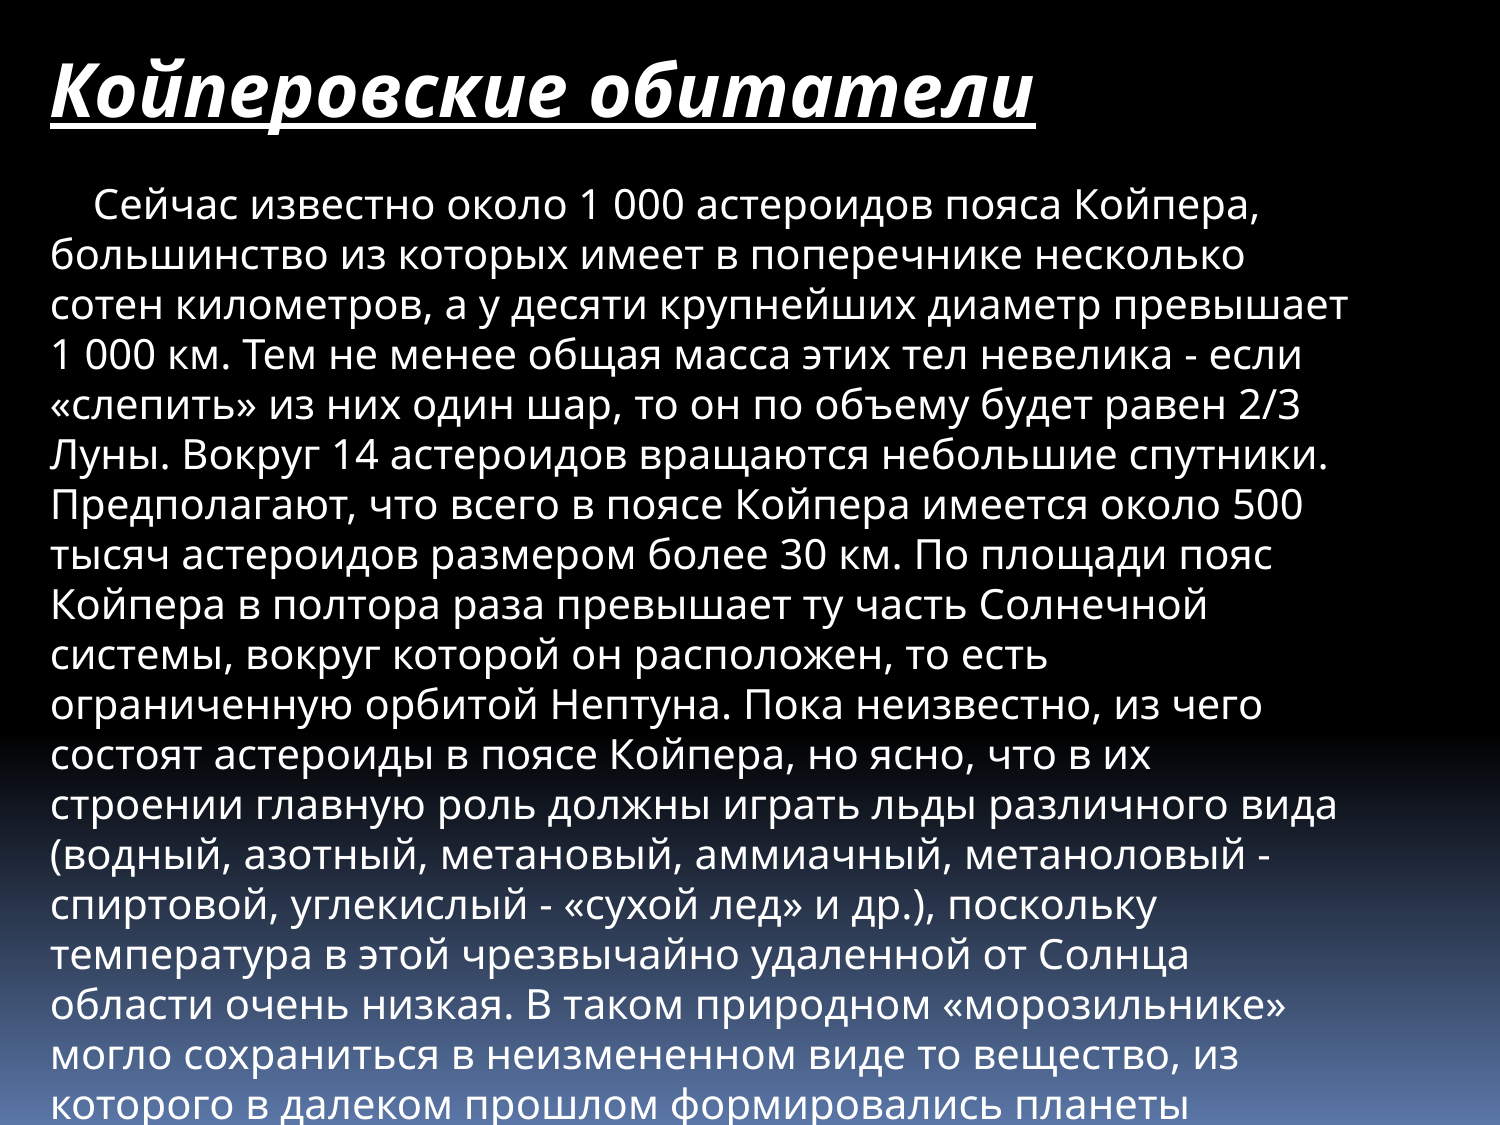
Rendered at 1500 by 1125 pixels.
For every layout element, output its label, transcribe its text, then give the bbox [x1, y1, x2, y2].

text_box Койперовские обитатели Сейчас известно около 1 000 астероидов пояса Койпера, большинство из которых имеет в поперечнике несколько сотен километров, а у десяти крупнейших диаметр превышает 1 000 км. Тем не менее общая масса этих тел невелика - если «слепить» из них один шар, то он по объему будет равен 2/3 Луны. Вокруг 14 астероидов вращаются небольшие спутники. Предполагают, что всего в поясе Койпера имеется около 500 тысяч астероидов размером более 30 км. По площади пояс Койпера в полтора раза превышает ту часть Солнечной системы, вокруг которой он расположен, то есть ограниченную орбитой Нептуна. Пока неизвестно, из чего состоят астероиды в поясе Койпера, но ясно, что в их строении главную роль должны играть льды различного вида (водный, азотный, метановый, аммиачный, метаноловый - спиртовой, углекислый - «сухой лед» и др.), поскольку температура в этой чрезвычайно удаленной от Солнца области очень низкая. В таком природном «морозильнике» могло сохраниться в неизмененном виде то вещество, из которого в далеком прошлом формировались планеты Солнечной системы. [35, 35, 1371, 1125]
